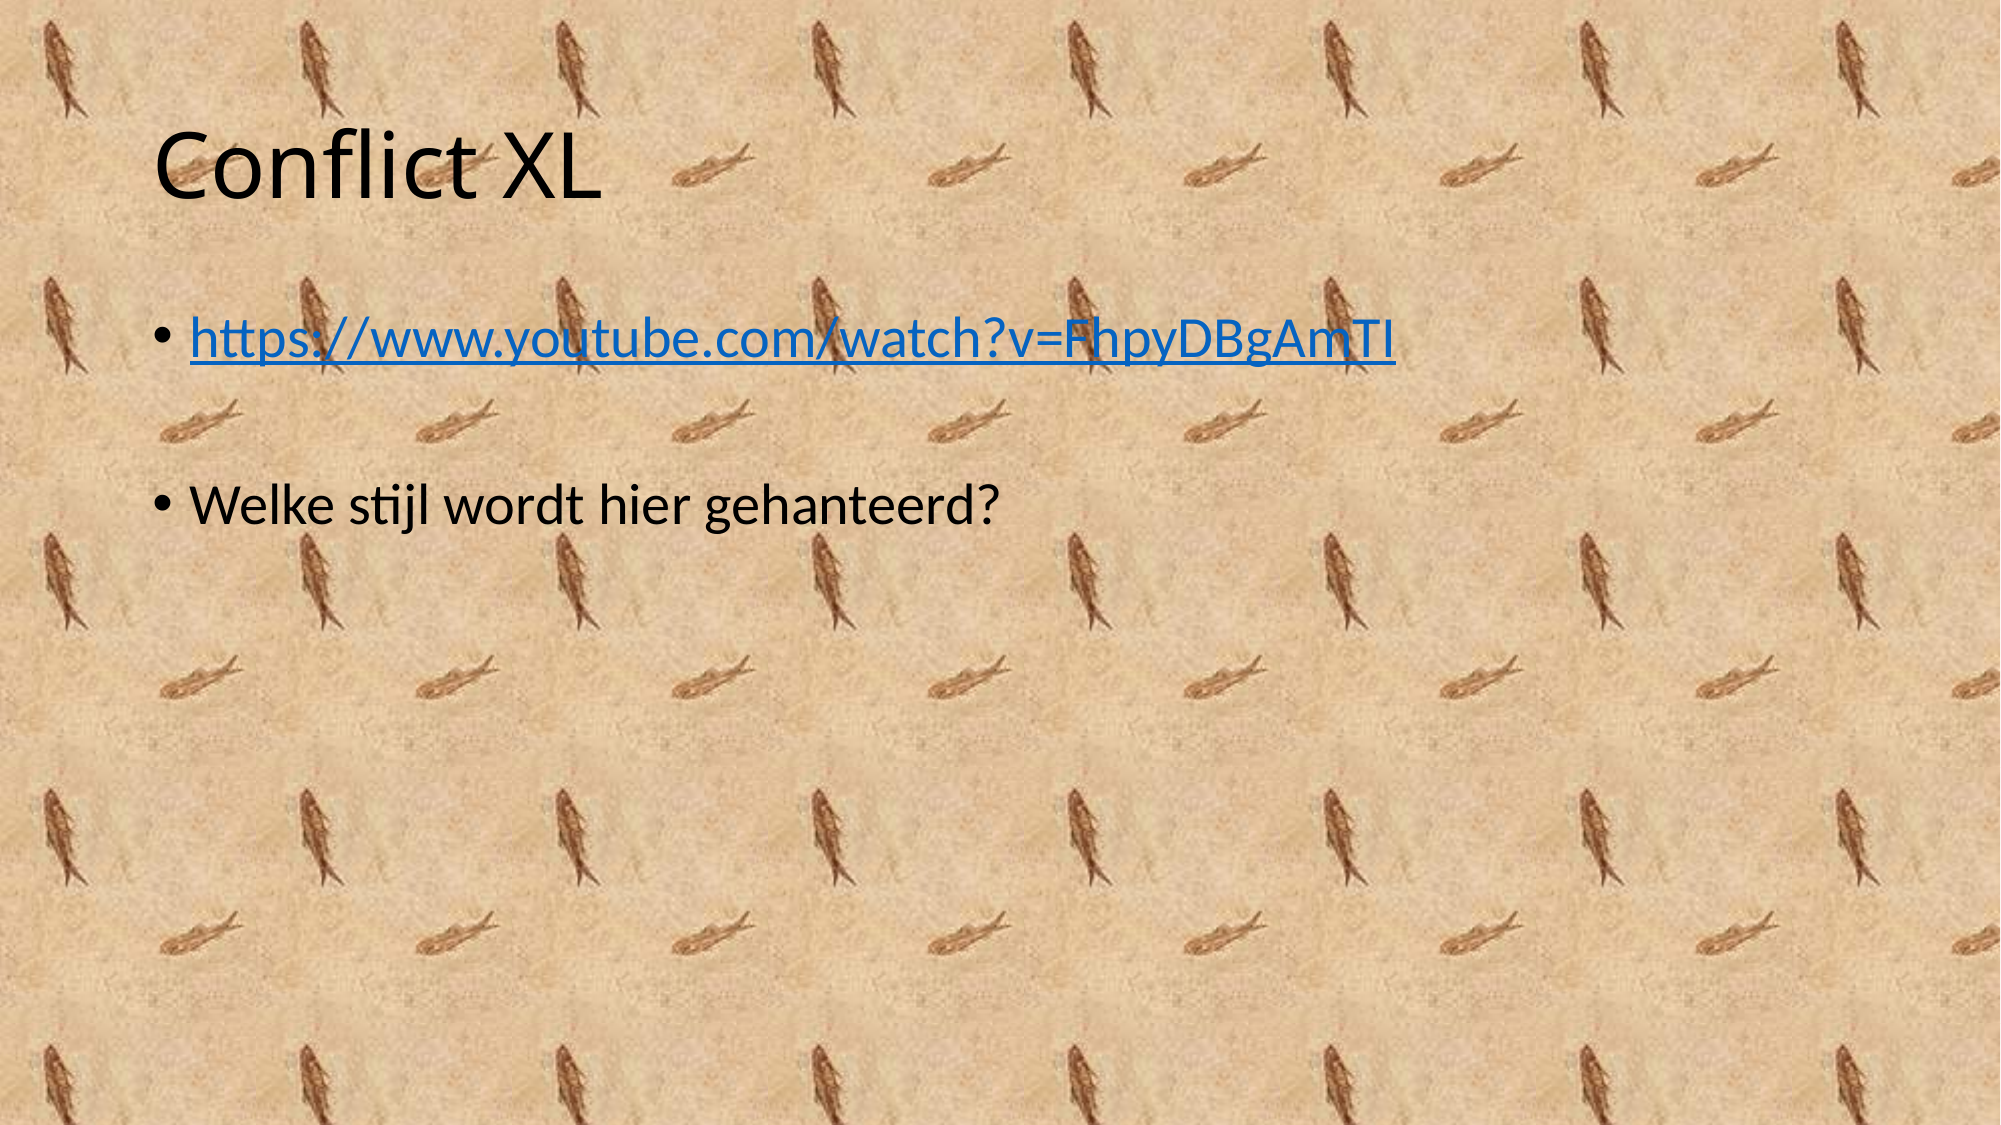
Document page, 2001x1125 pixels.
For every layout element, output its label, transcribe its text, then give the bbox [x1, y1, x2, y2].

picture [0, 0, 2001, 1125]
title Conflict XL [137, 59, 1863, 278]
list https://www.youtube.com/watch?v=FhpyDBgAmTI Welke stijl wordt hier gehanteerd? [137, 299, 1863, 1014]
